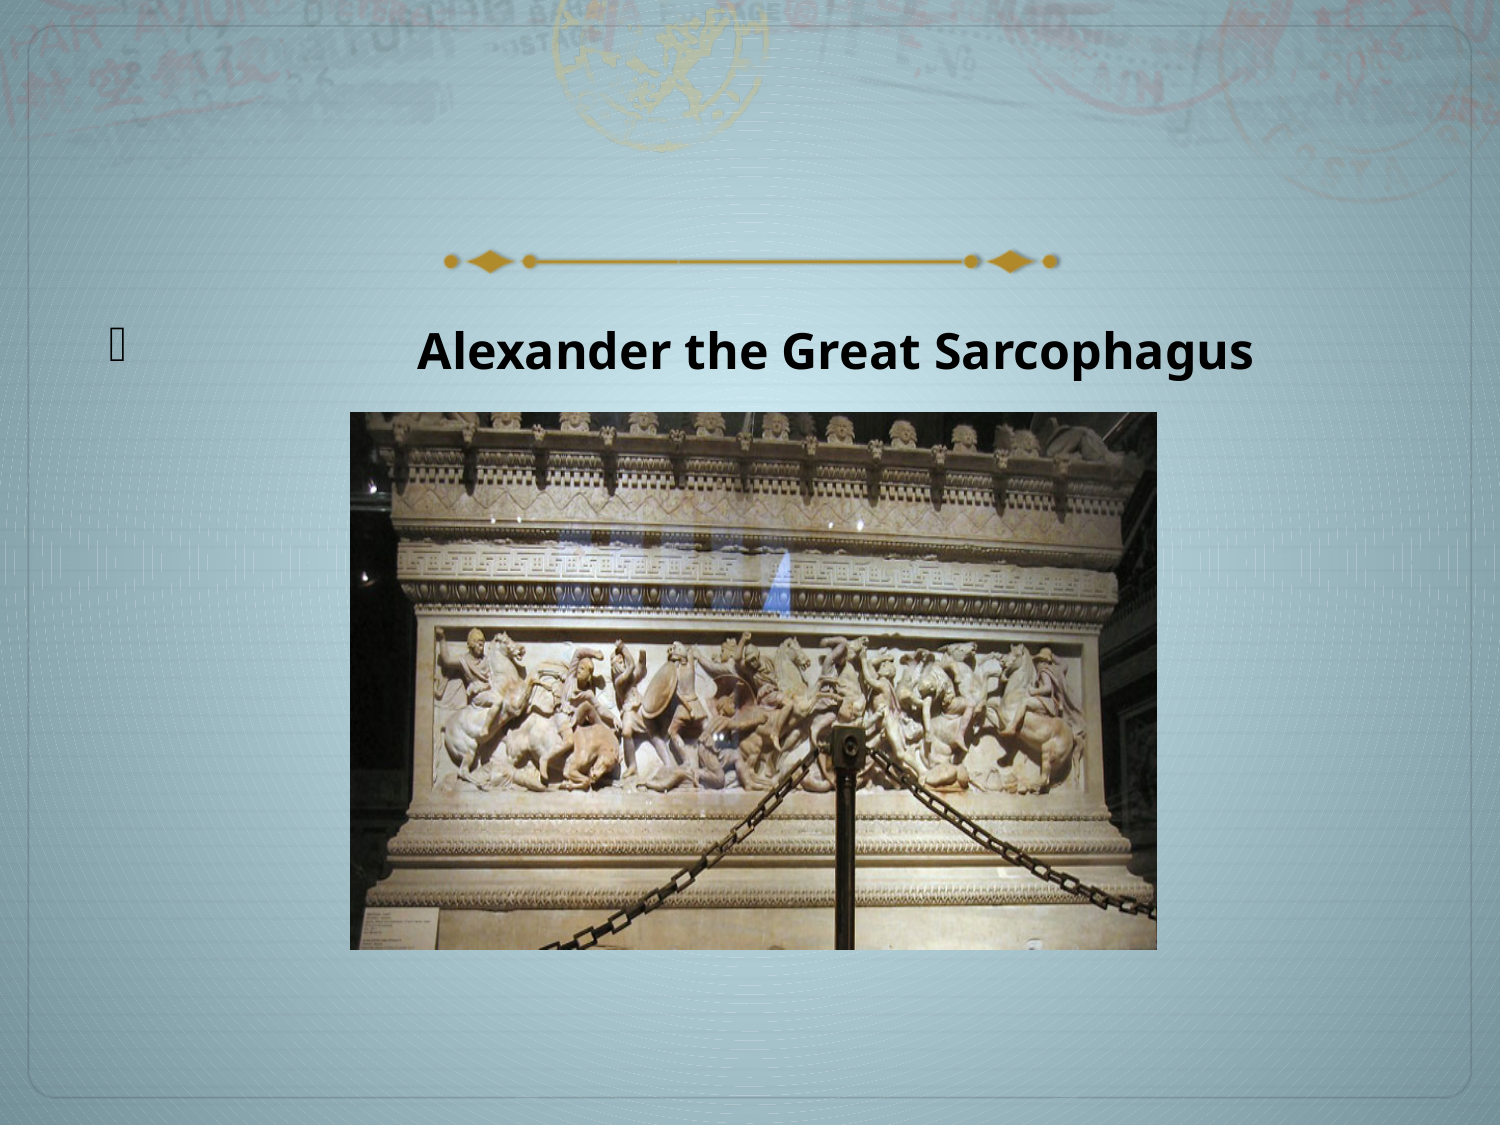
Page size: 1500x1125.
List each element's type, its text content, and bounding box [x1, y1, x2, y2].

list Alexander the Great Sarcophagus [93, 312, 1407, 988]
picture [0, 0, 1500, 1125]
